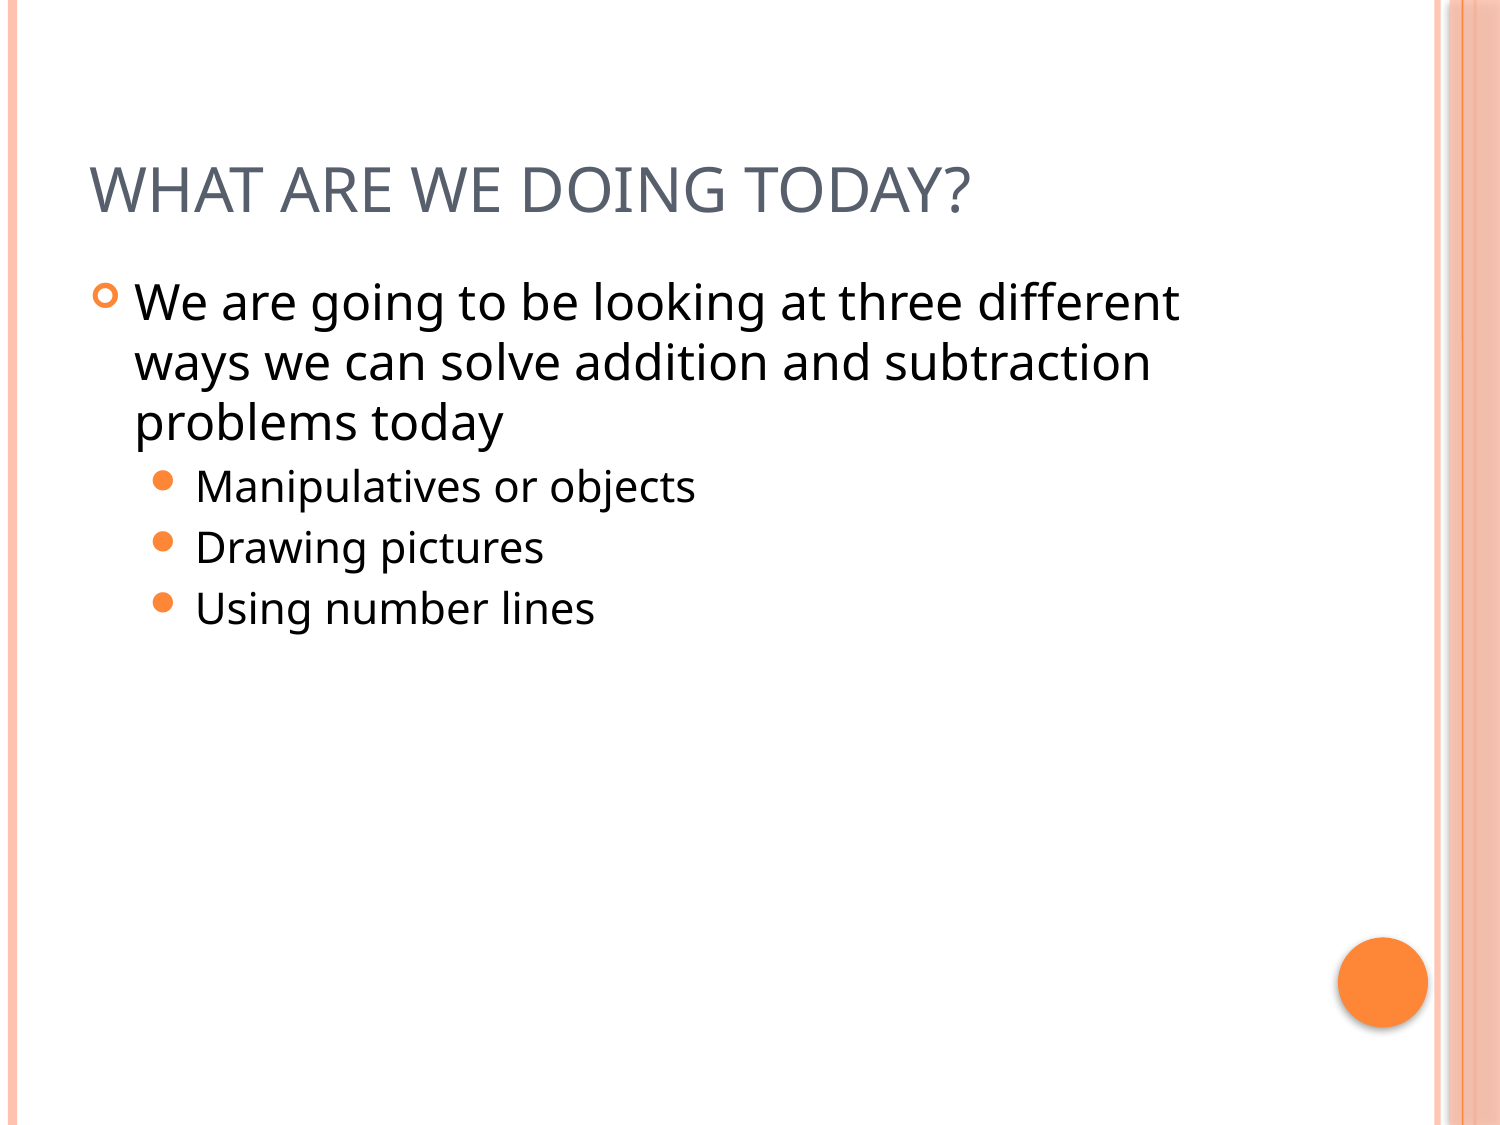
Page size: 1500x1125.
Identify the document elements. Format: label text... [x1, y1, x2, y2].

list We are going to be looking at three different ways we can solve addition and subtraction problems today Manipulatives or objects Drawing pictures Using number lines [75, 262, 1300, 1062]
title What are we doing today? [75, 45, 1300, 233]
